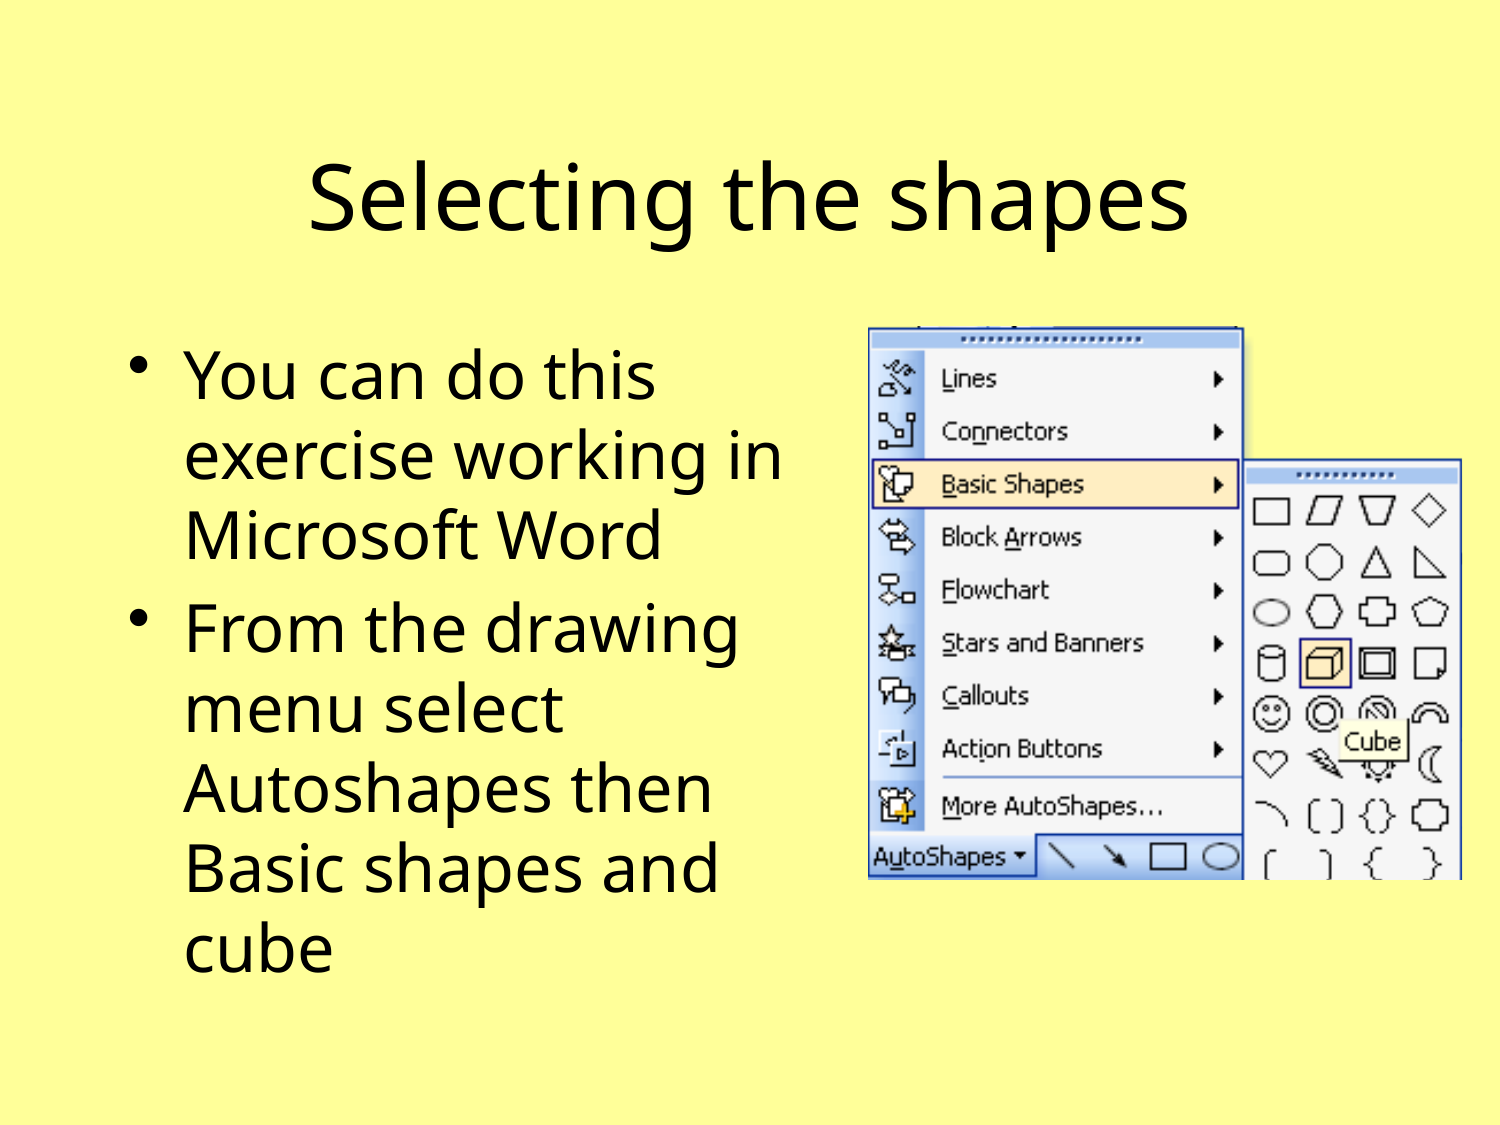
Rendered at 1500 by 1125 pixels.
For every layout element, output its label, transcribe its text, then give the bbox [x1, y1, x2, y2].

title Selecting the shapes [112, 99, 1388, 288]
list You can do this exercise working in Microsoft Word From the drawing menu select Autoshapes then Basic shapes and cube [112, 324, 810, 1001]
picture [867, 326, 1463, 880]
